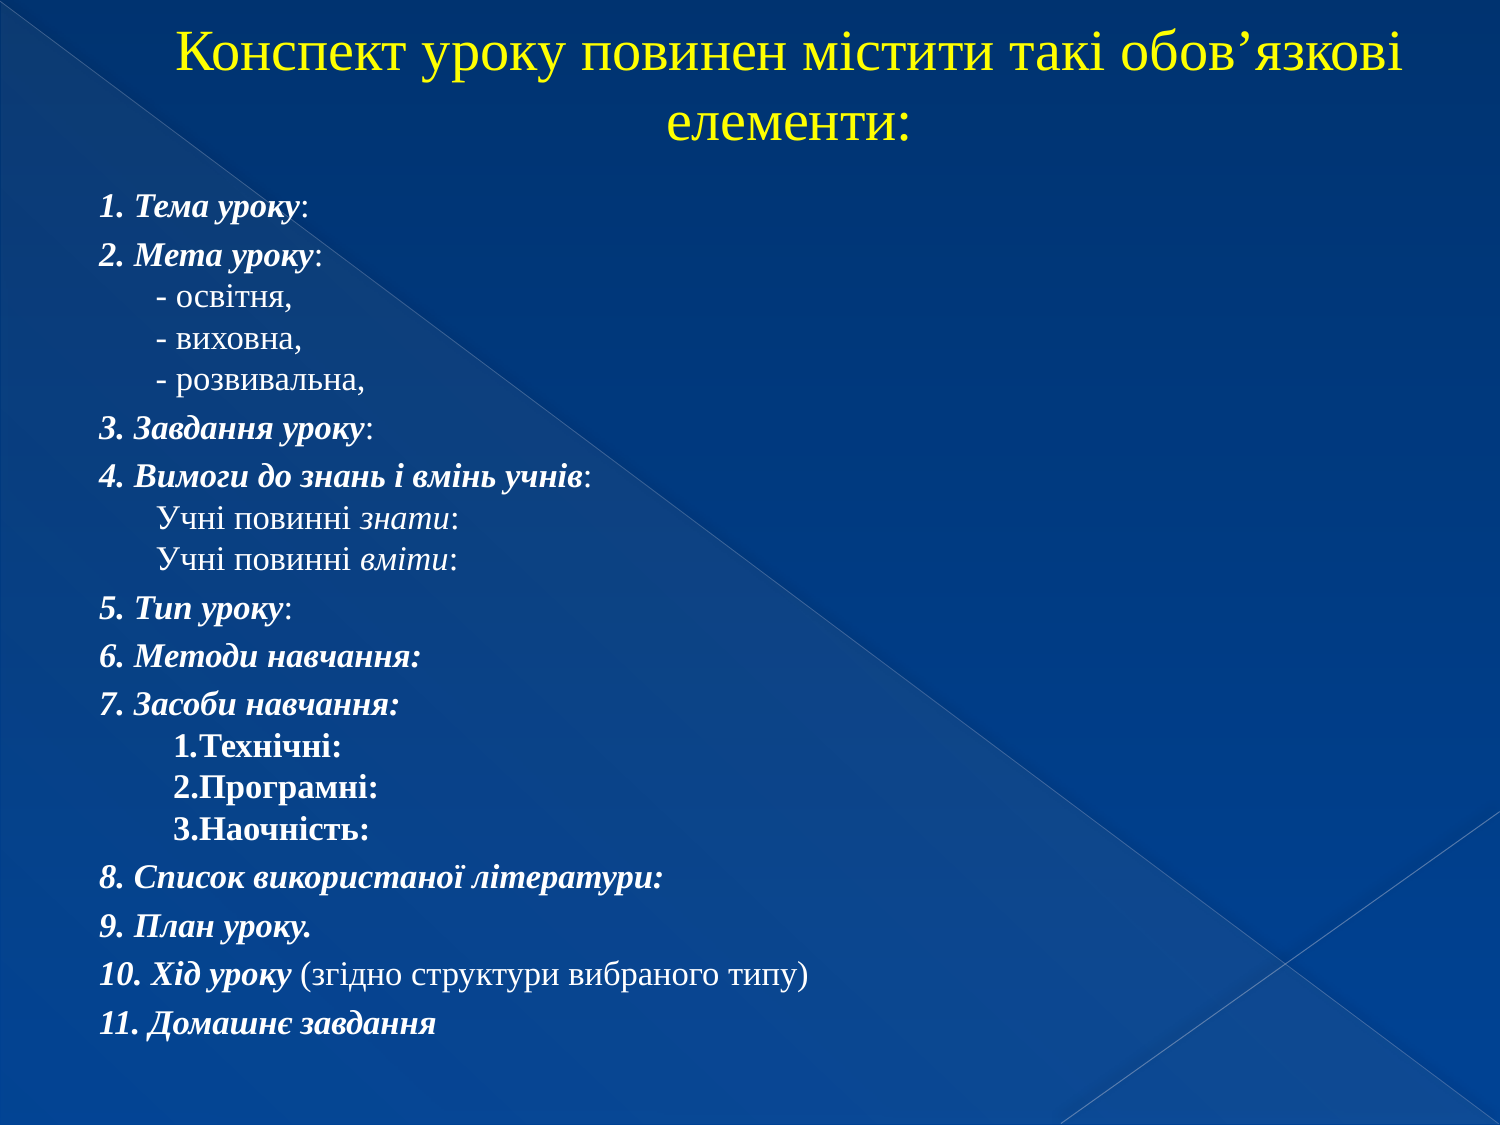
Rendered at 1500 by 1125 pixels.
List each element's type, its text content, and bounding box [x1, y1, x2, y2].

list 1. Тема уроку: 2. Мета уроку: - освітня, - виховна, - розвивальна, 3. Завдання уроку: 4. Вимоги до знань і вмінь учнів: Учні повинні знати: Учні повинні вміти: 5. Тип уроку: 6. Методи навчання: 7. Засоби навчання: 1.Технічні: 2.Програмні: 3.Наочність: 8. Список використаної літератури: 9. План уроку. 10. Хід уроку (згідно структури вибраного типу) 11. Домашнє завдання [75, 175, 997, 1055]
title Конспект уроку повинен містити такі обов’язкові елементи: [75, 0, 1425, 164]
